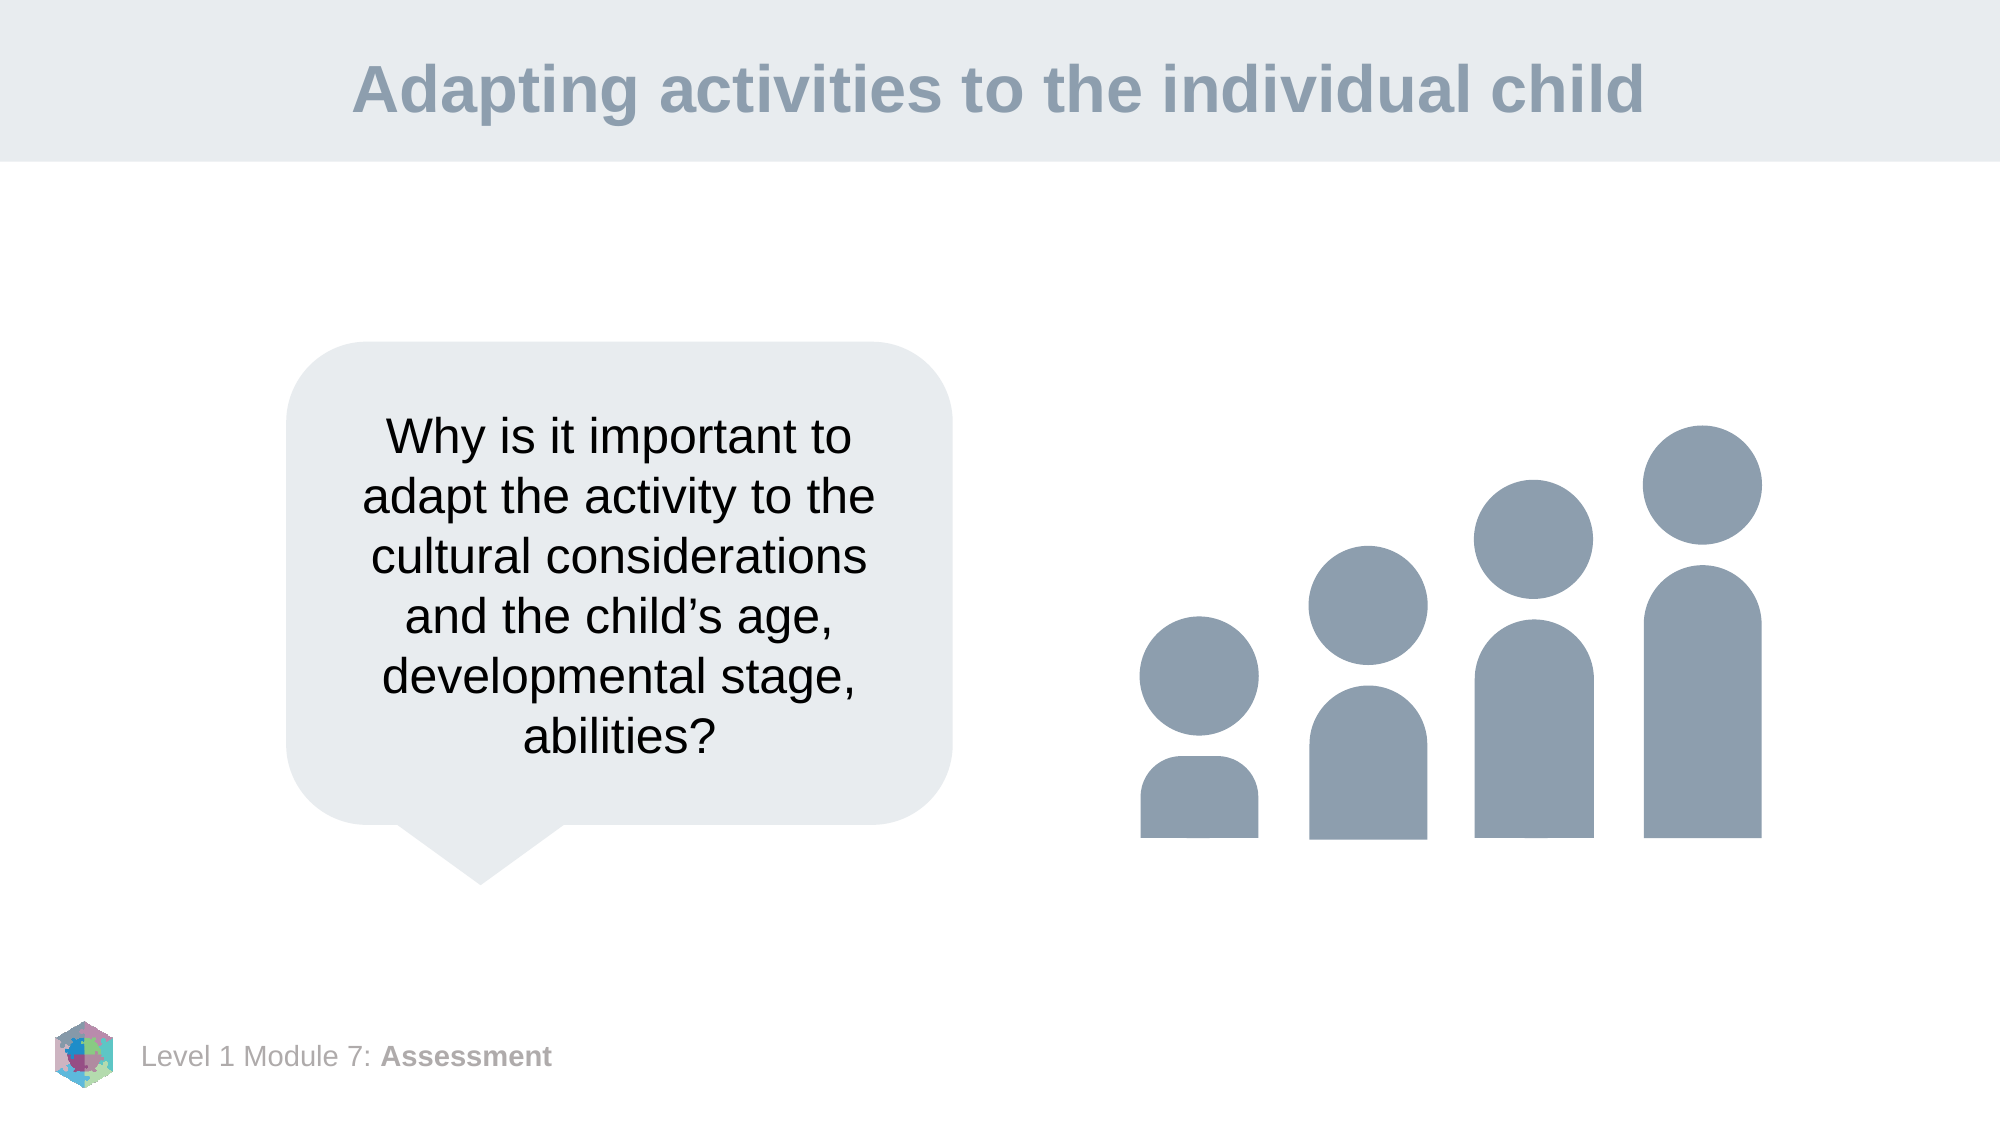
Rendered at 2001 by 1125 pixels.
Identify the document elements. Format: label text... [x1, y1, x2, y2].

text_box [1139, 425, 1763, 840]
title Adapting activities to the individual child [137, 19, 1863, 163]
picture [55, 1021, 113, 1088]
text_box Why is it important to adapt the activity to the cultural considerations and the child’s age, developmental stage, abilities? [285, 340, 954, 887]
